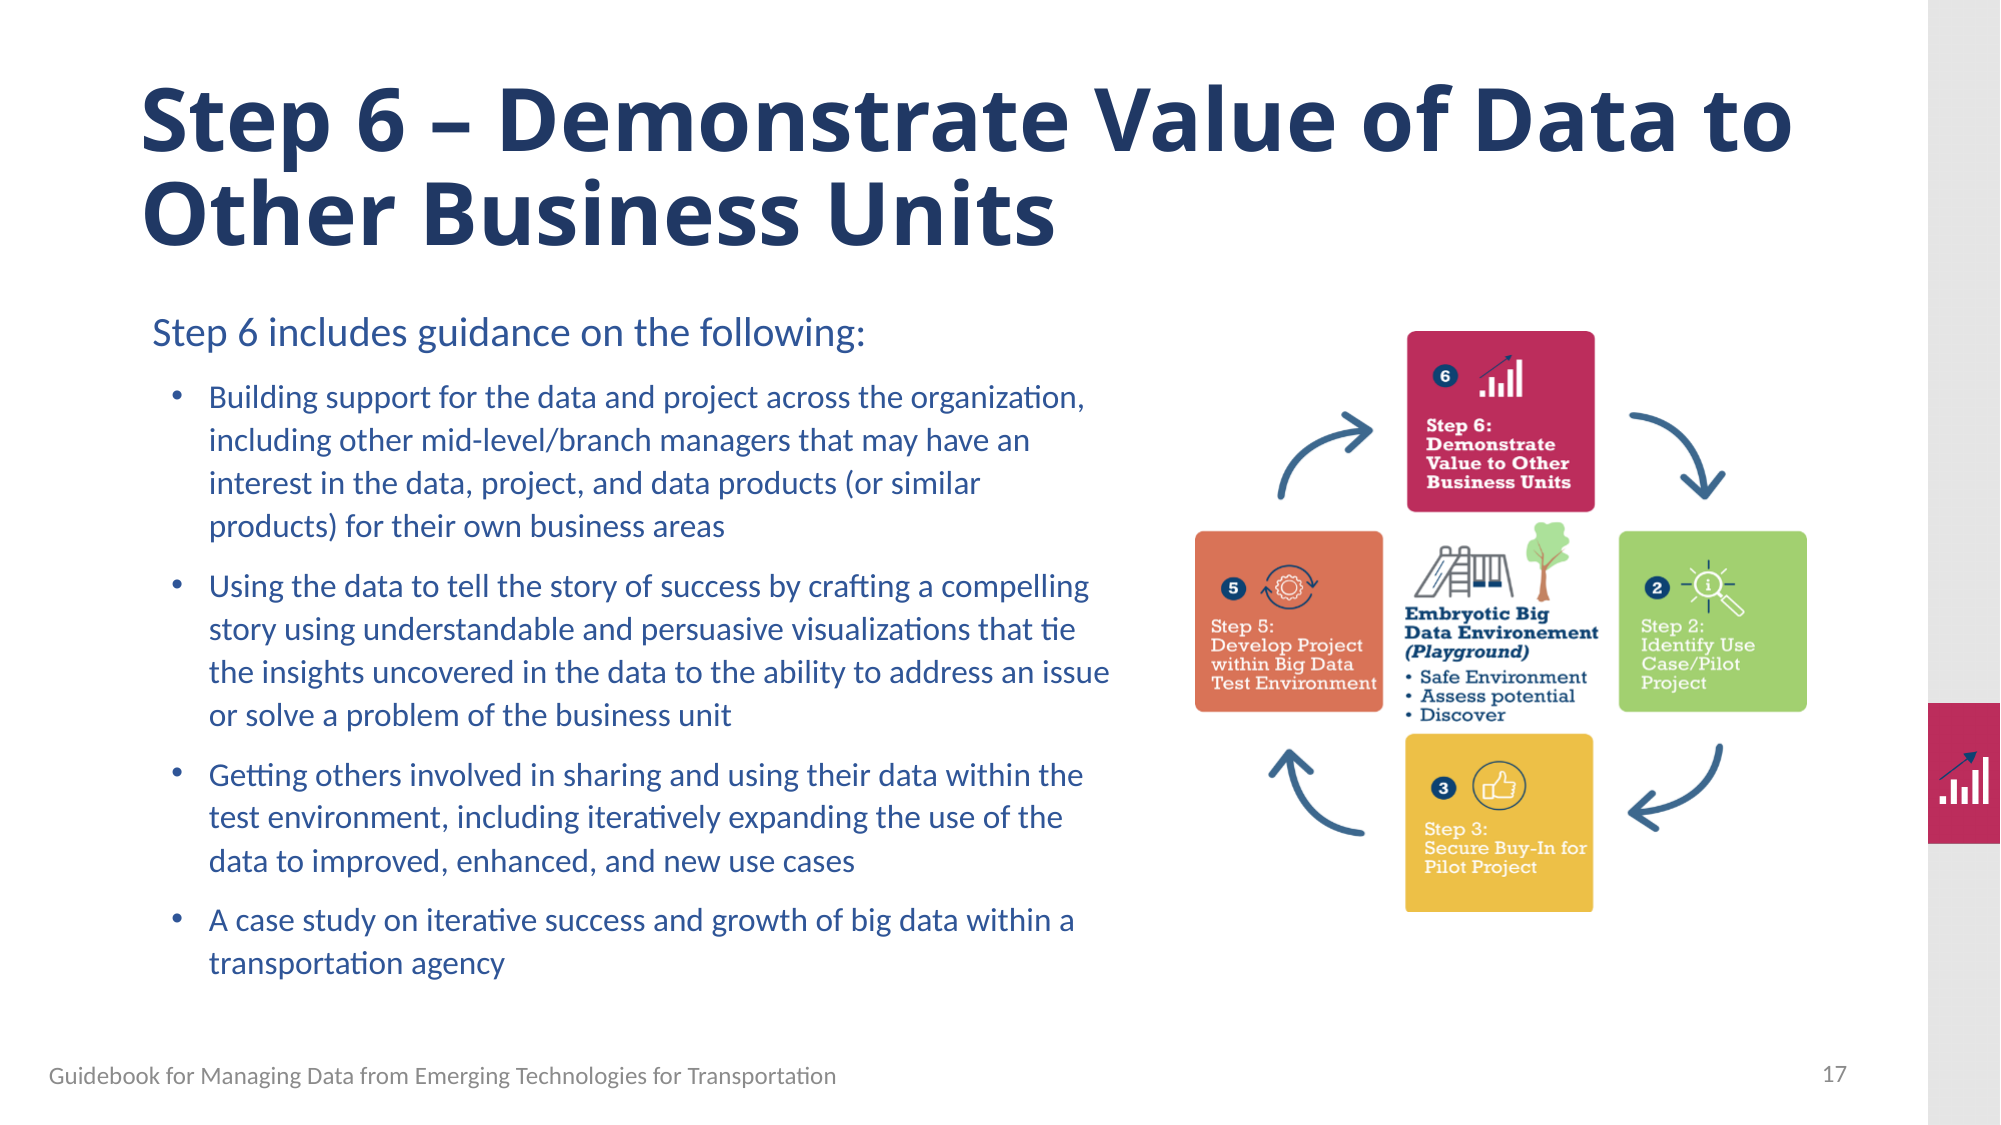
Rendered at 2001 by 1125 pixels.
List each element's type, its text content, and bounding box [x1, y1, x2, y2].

footer Guidebook for Managing Data from Emerging Technologies for Transportation [24, 1044, 864, 1105]
picture [1928, 0, 2000, 1125]
title Step 6 – Demonstrate Value of Data to Other Business Units [125, 61, 1863, 279]
slide_number 17 [1412, 1042, 1863, 1103]
list Step 6 includes guidance on the following: Building support for the data and project across the organization, including other mid-level/branch managers that may have an interest in the data, project, and data products (or similar products) for their own business areas Using the data to tell the story of success by crafting a compelling story using understandable and persuasive visualizations that tie the insights uncovered in the data to the ability to address an issue or solve a problem of the business unit Getting others involved in sharing and using their data within the test environment, including iteratively expanding the use of the data to improved, enhanced, and new use cases A case study on iterative success and growth of big data within a transportation agency [137, 295, 1127, 1029]
picture [1195, 331, 1807, 912]
